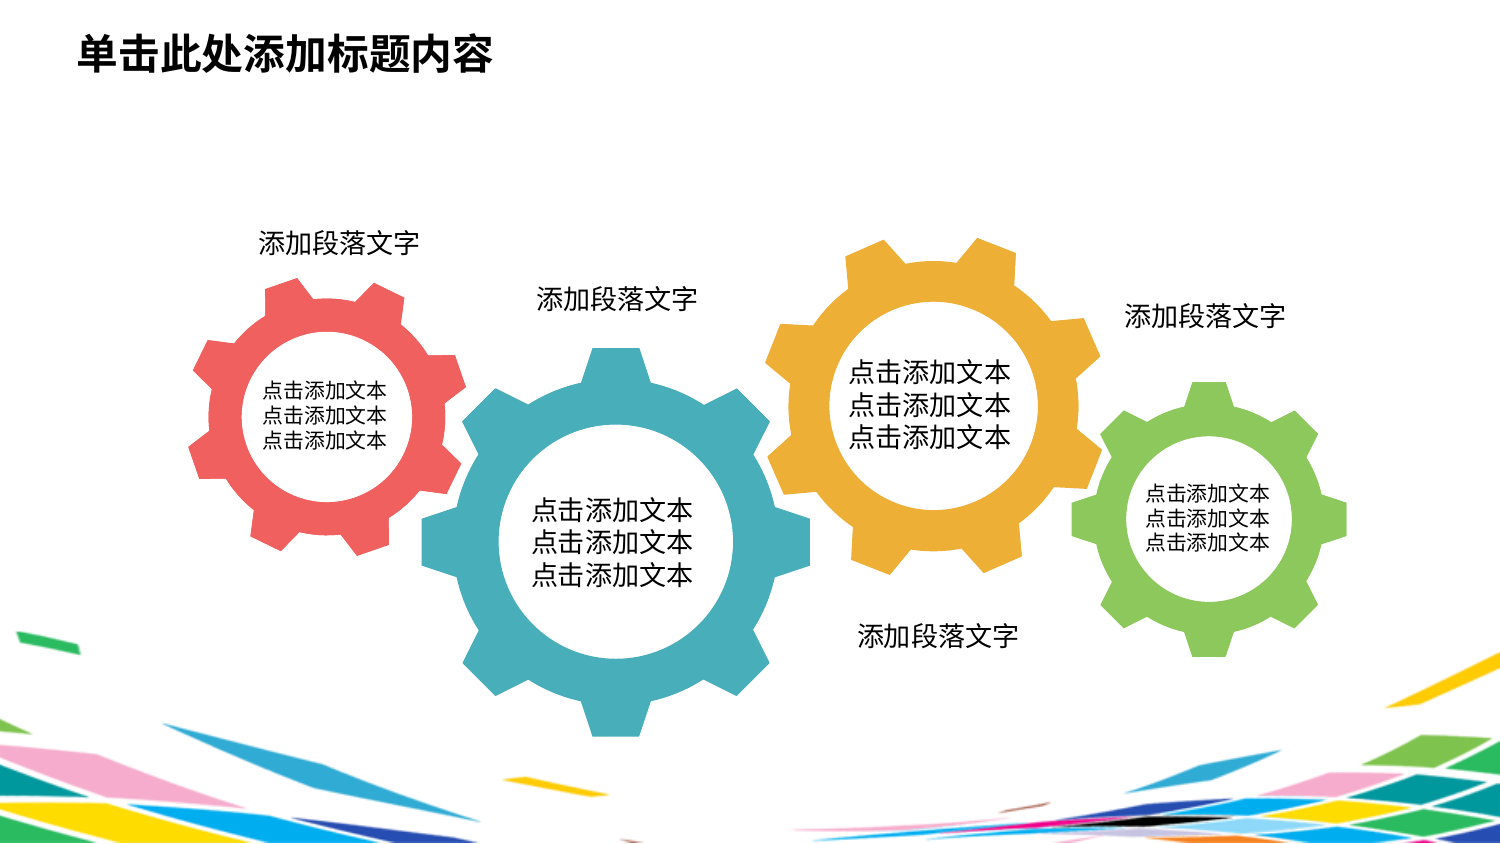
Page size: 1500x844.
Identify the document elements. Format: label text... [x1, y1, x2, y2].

text_box 添加段落文字 [815, 599, 1065, 671]
text_box 添加段落文字 [490, 263, 744, 335]
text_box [185, 275, 469, 559]
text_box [760, 233, 1107, 580]
text_box 添加段落文字 [1111, 280, 1333, 351]
text_box 添加段落文字 [212, 207, 466, 273]
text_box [421, 348, 811, 737]
text_box 单击此处添加标题内容 [61, 20, 586, 86]
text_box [1071, 381, 1347, 658]
picture [0, 514, 1500, 843]
